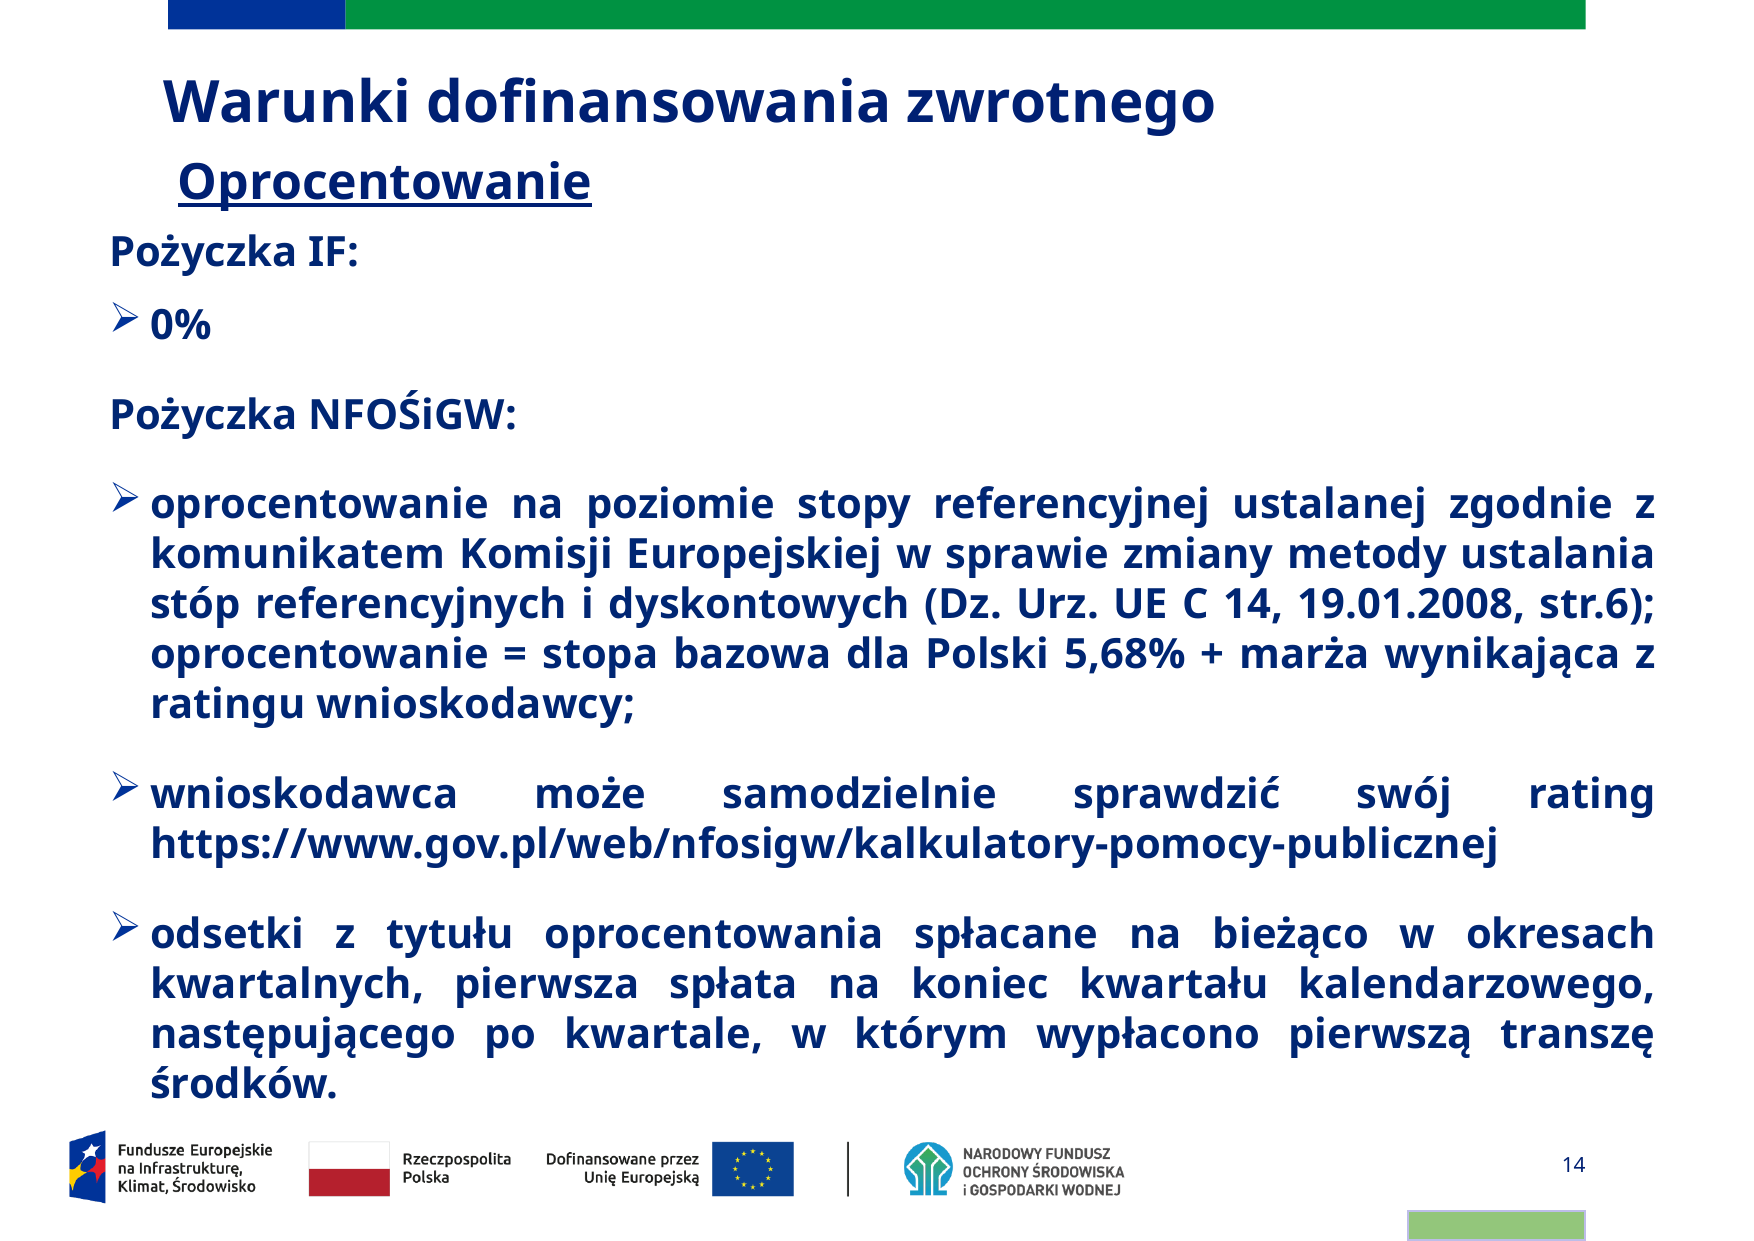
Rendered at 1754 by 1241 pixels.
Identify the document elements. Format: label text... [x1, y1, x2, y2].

title Warunki dofinansowania zwrotnego Oprocentowanie [163, 59, 1582, 223]
picture [49, 1112, 1143, 1221]
slide_number 14 [1408, 1151, 1586, 1181]
list Pożyczka IF: 0% Pożyczka NFOŚiGW: oprocentowanie na poziomie stopy referencyjnej ustalanej zgodnie z komunikatem Komisji Europejskiej w sprawie zmiany metody ustalania stóp referencyjnych i dyskontowych (Dz. Urz. UE C 14, 19.01.2008, str.6); oprocentowanie = stopa bazowa dla Polski 5,68% + marża wynikająca z ratingu wnioskodawcy; wnioskodawca może samodzielnie sprawdzić swój rating https://www.gov.pl/web/nfosigw/kalkulatory-pomocy-publicznej odsetki z tytułu oprocentowania spłacane na bieżąco w okresach kwartalnych, pierwsza spłata na koniec kwartału kalendarzowego, następującego po kwartale, w którym wypłacono pierwszą transzę środków. [109, 225, 1657, 1058]
